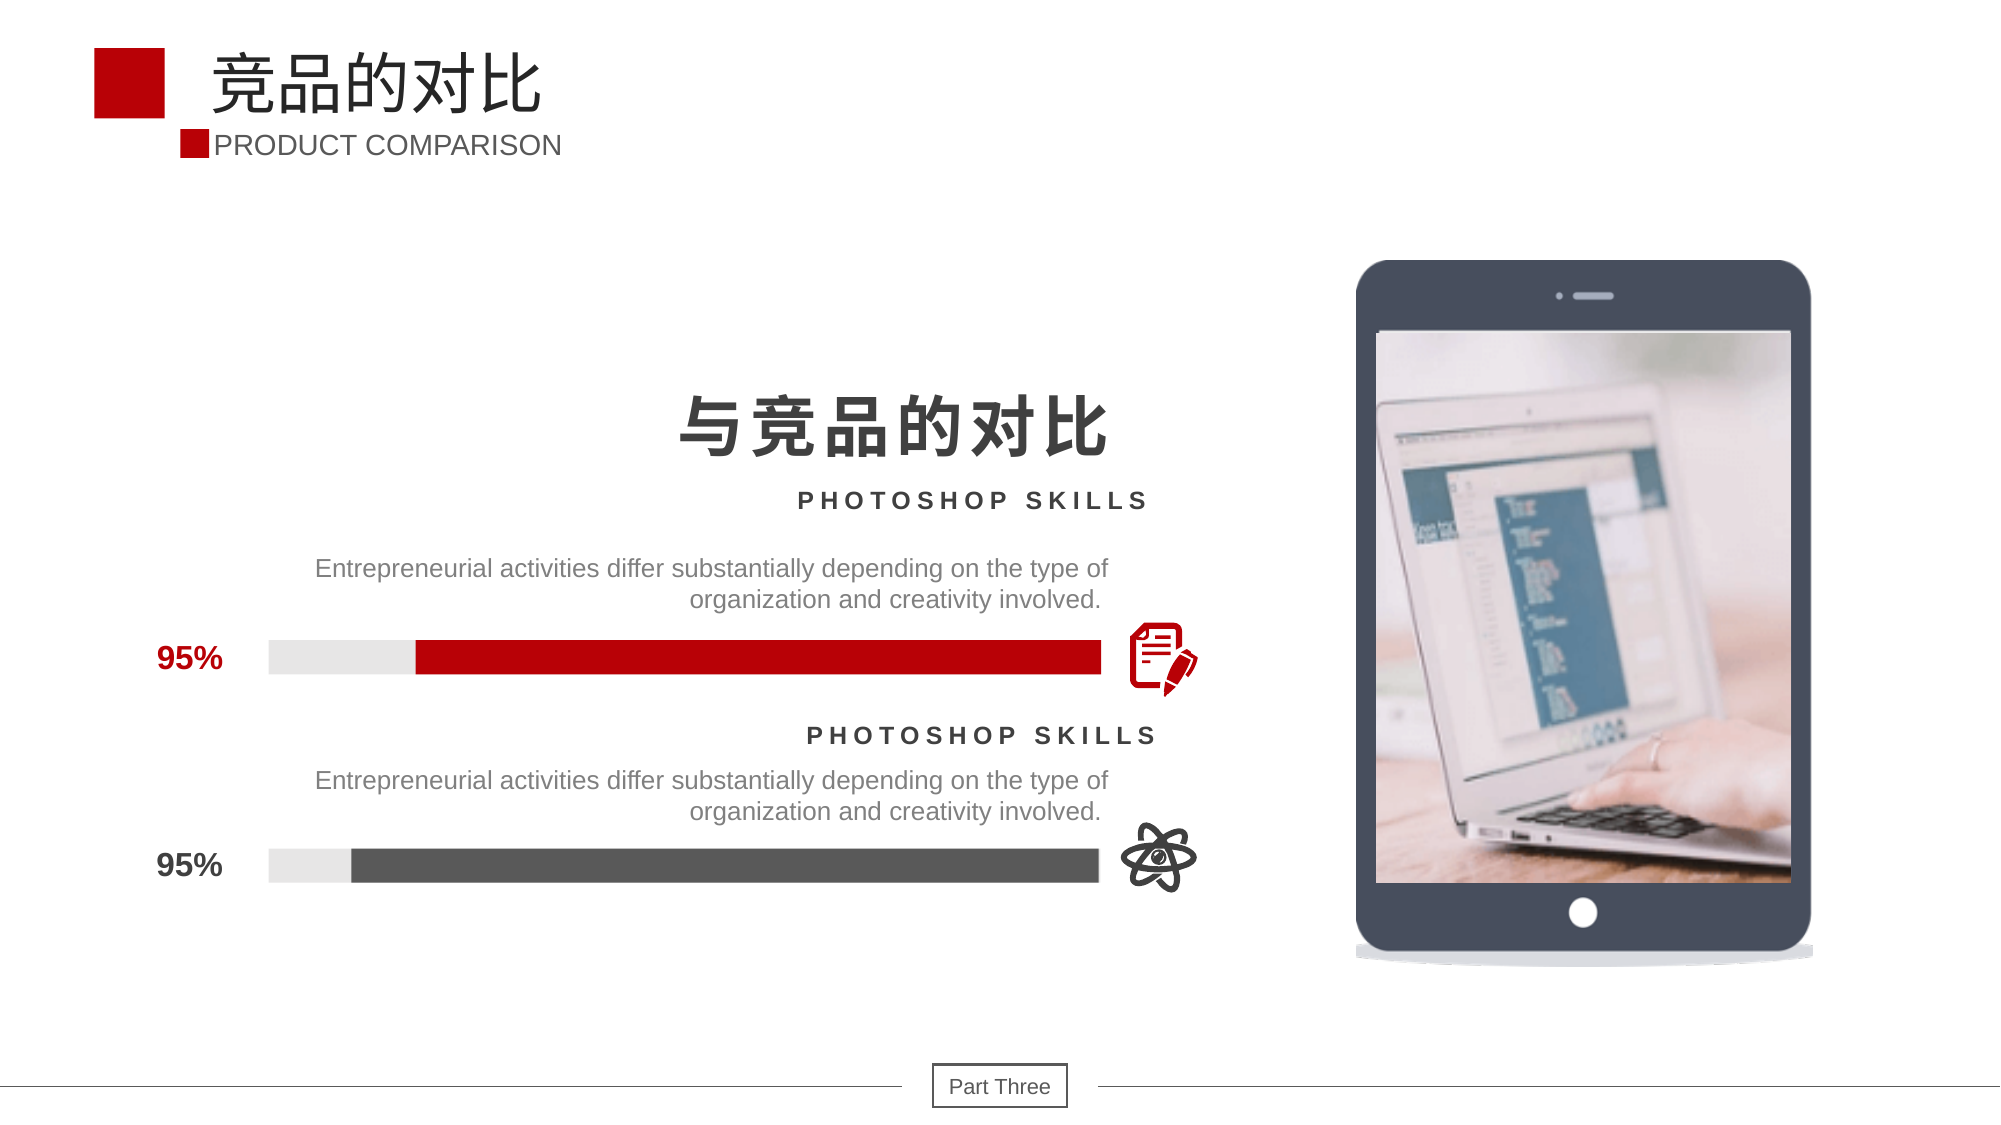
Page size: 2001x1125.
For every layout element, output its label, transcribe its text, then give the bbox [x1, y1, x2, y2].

text_box PHOTOSHOP SKILLS [782, 476, 1162, 522]
text_box [1120, 822, 1197, 893]
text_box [268, 640, 1101, 675]
text_box PHOTOSHOP SKILLS [791, 711, 1170, 757]
text_box PRODUCT COMPARISON [198, 118, 578, 169]
text_box 竞品的对比 [195, 34, 647, 129]
text_box [93, 47, 166, 119]
text_box 95% [70, 840, 238, 891]
text_box [179, 128, 198, 159]
text_box [1130, 622, 1183, 689]
text_box Entrepreneurial activities differ substantially depending on the type of organization and creativity involved. [267, 544, 1125, 622]
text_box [1356, 260, 1813, 967]
text_box 95% [71, 633, 239, 684]
text_box [1163, 649, 1198, 697]
text_box 与竞品的对比 [434, 376, 1125, 472]
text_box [268, 848, 1101, 883]
text_box Entrepreneurial activities differ substantially depending on the type of organization and creativity involved. [267, 755, 1125, 833]
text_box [0, 1064, 2000, 1108]
